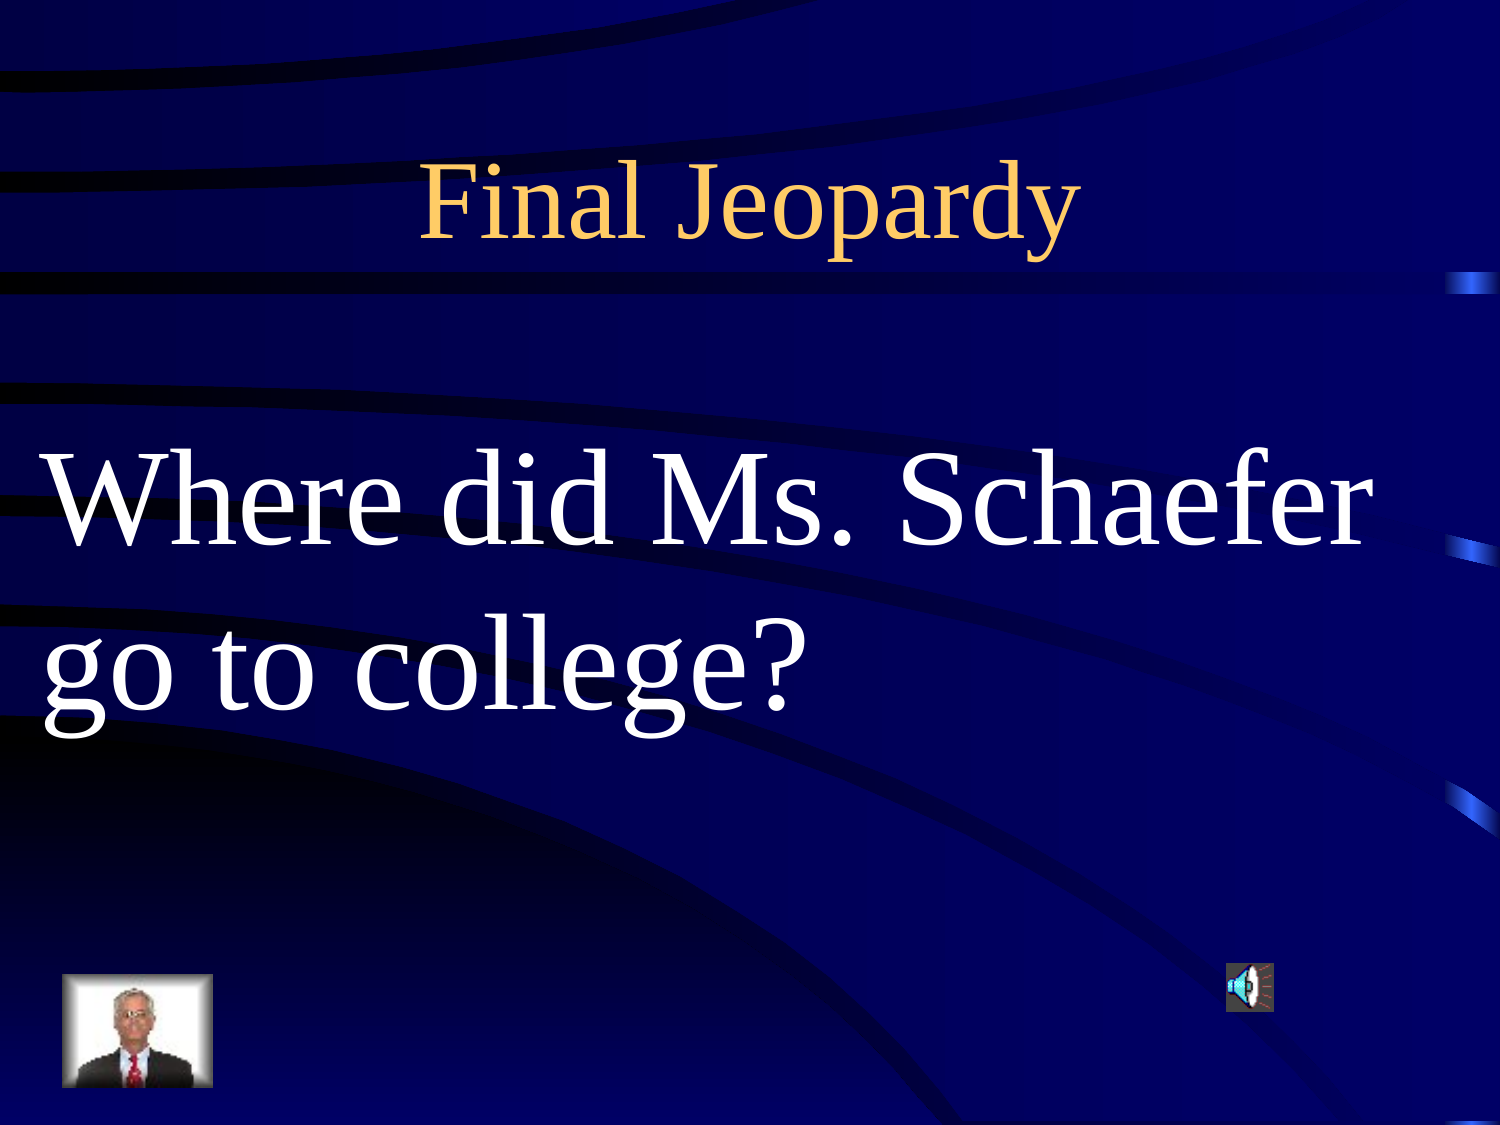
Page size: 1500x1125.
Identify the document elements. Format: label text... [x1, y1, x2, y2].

picture [1224, 962, 1276, 1013]
title Final Jeopardy [112, 99, 1388, 288]
picture [62, 974, 213, 1088]
text_box Where did Ms. Schaefer go to college? [24, 399, 1450, 745]
